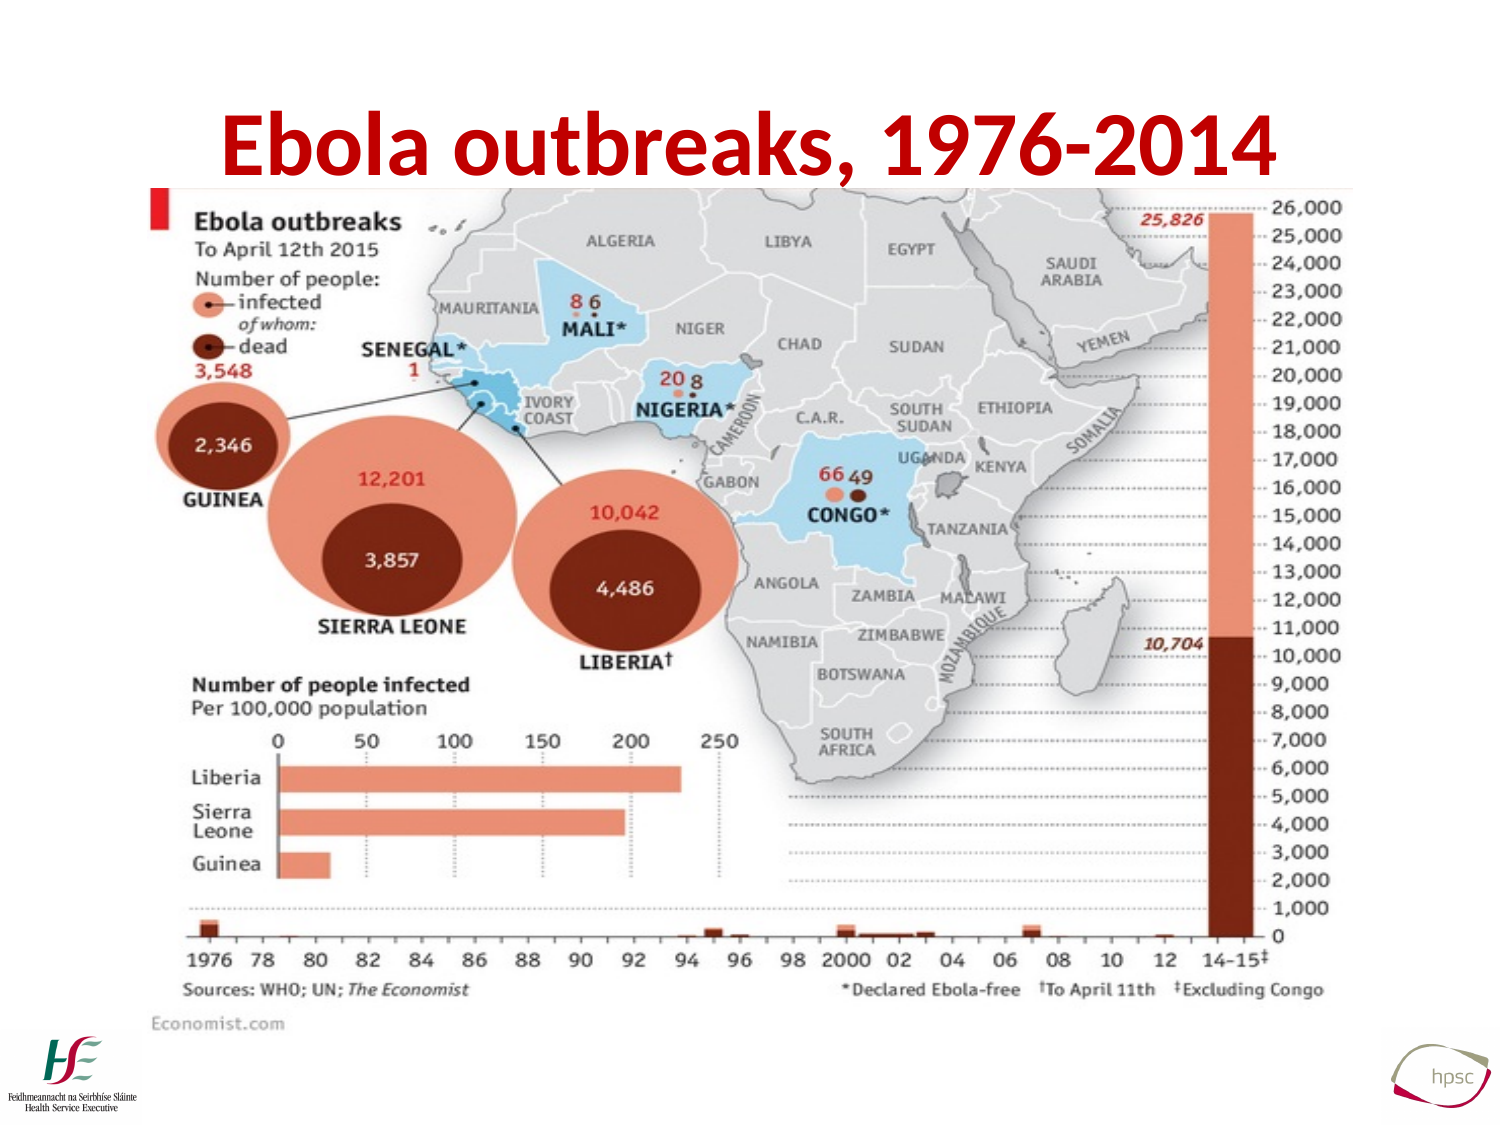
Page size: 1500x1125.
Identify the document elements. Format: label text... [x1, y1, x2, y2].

title Ebola outbreaks, 1976-2014 [75, 45, 1425, 233]
picture [0, 1029, 142, 1125]
picture [1381, 1027, 1500, 1125]
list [147, 188, 1353, 1047]
